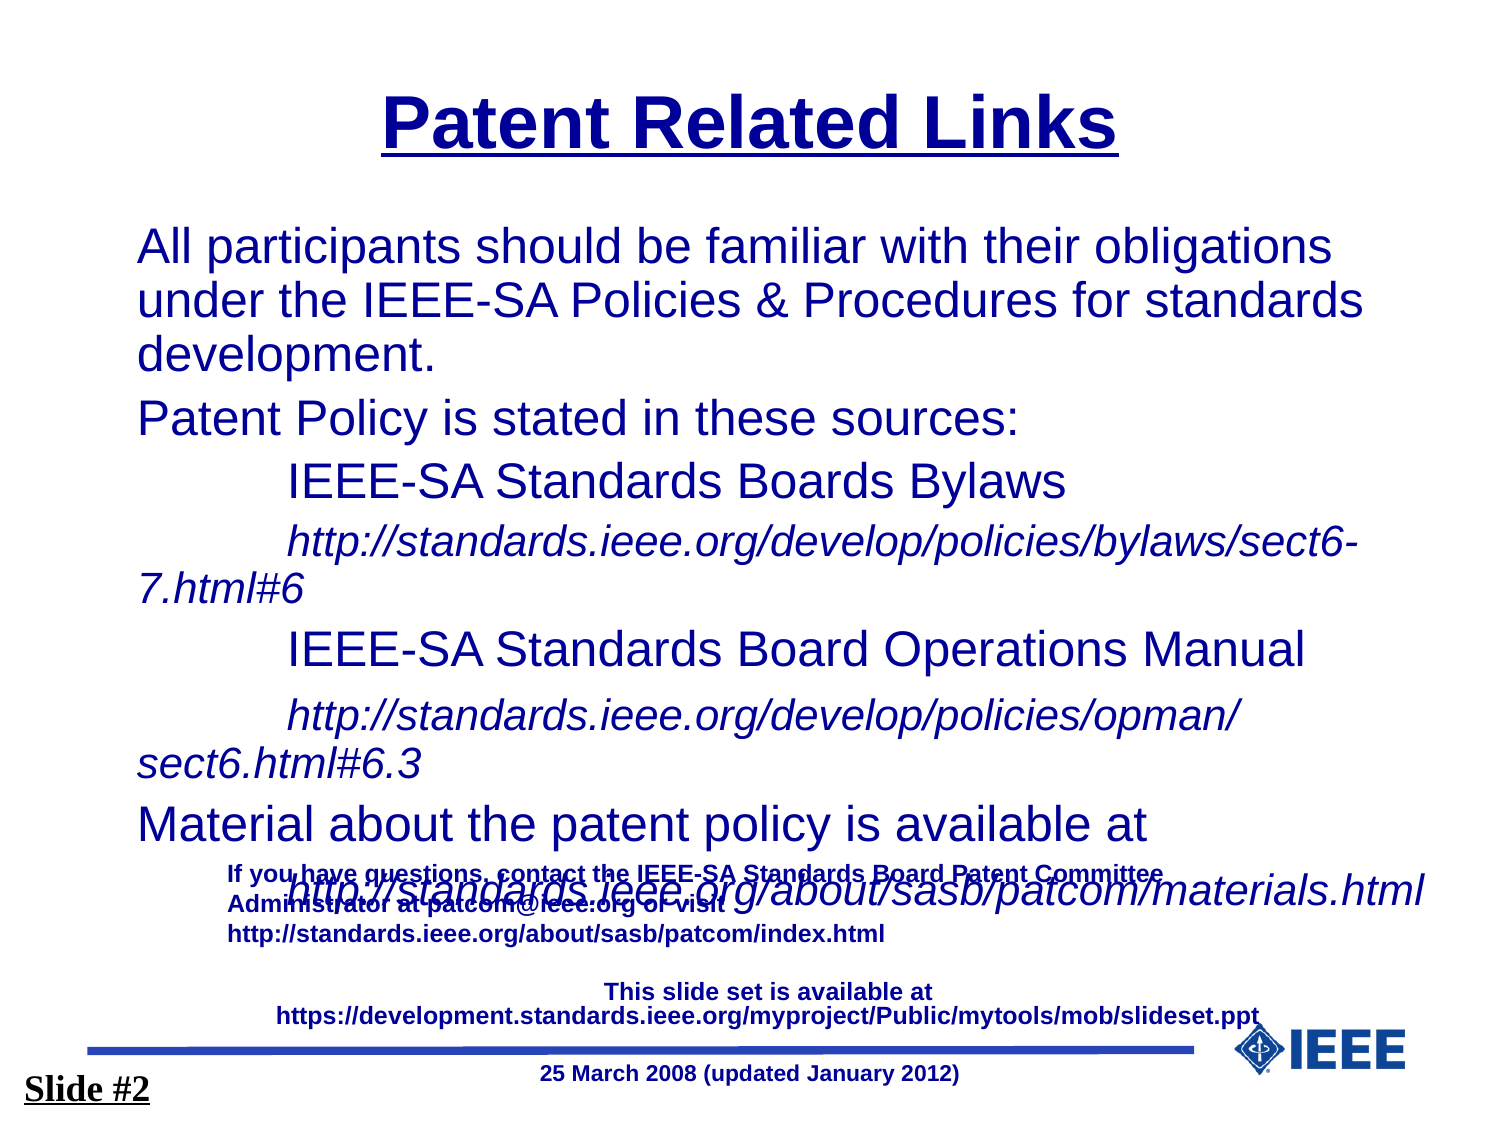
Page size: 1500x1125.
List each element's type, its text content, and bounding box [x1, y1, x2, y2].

title Patent Related Links [112, 24, 1388, 212]
text_box If you have questions, contact the IEEE-SA Standards Board Patent Committee Administrator at patcom@ieee.org or visit http://standards.ieee.org/about/sasb/patcom/index.html This slide set is available at https://development.standards.ieee.org/myproject/Public/mytools/mob/slideset.ppt [212, 849, 1325, 1037]
text_box Slide #2 [9, 1056, 166, 1116]
list All participants should be familiar with their obligations under the IEEE-SA Policies & Procedures for standards development. Patent Policy is stated in these sources: IEEE-SA Standards Boards Bylaws http://standards.ieee.org/develop/policies/bylaws/sect6-7.html#6 IEEE-SA Standards Board Operations Manual http://standards.ieee.org/develop/policies/opman/sect6.html#6.3 Material about the patent policy is available at http://standards.ieee.org/about/sasb/patcom/materials.html [0, 212, 1475, 850]
picture [1231, 1021, 1406, 1076]
